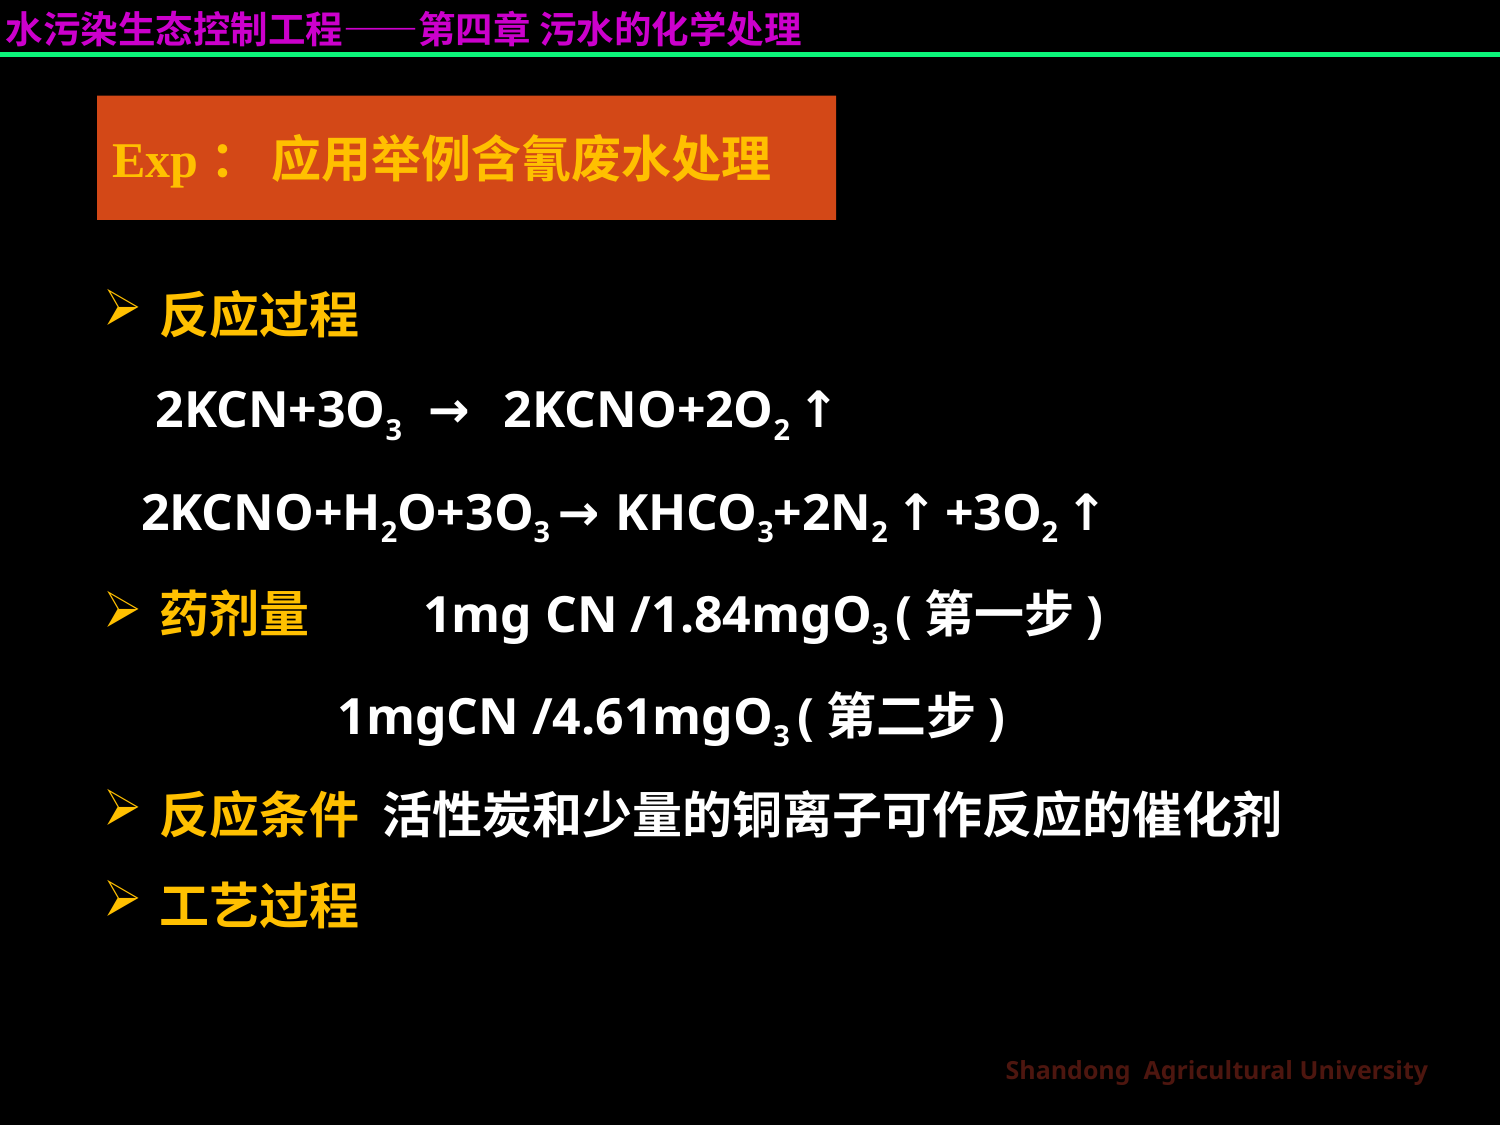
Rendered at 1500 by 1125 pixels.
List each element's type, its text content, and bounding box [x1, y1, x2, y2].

list 反应过程 2KCN+3O3 → 2KCNO+2O2 ↑ 2KCNO+H2O+3O3 → KHCO3+2N2 ↑ +3O2 ↑ 药剂量 1mg CN /1.84mgO3 (第一步) 1mgCN /4.61mgO3 (第二步) 反应条件 活性炭和少量的铜离子可作反应的催化剂 工艺过程 [88, 255, 1364, 929]
title Exp： 应用举例含氰废水处理 [97, 95, 837, 220]
